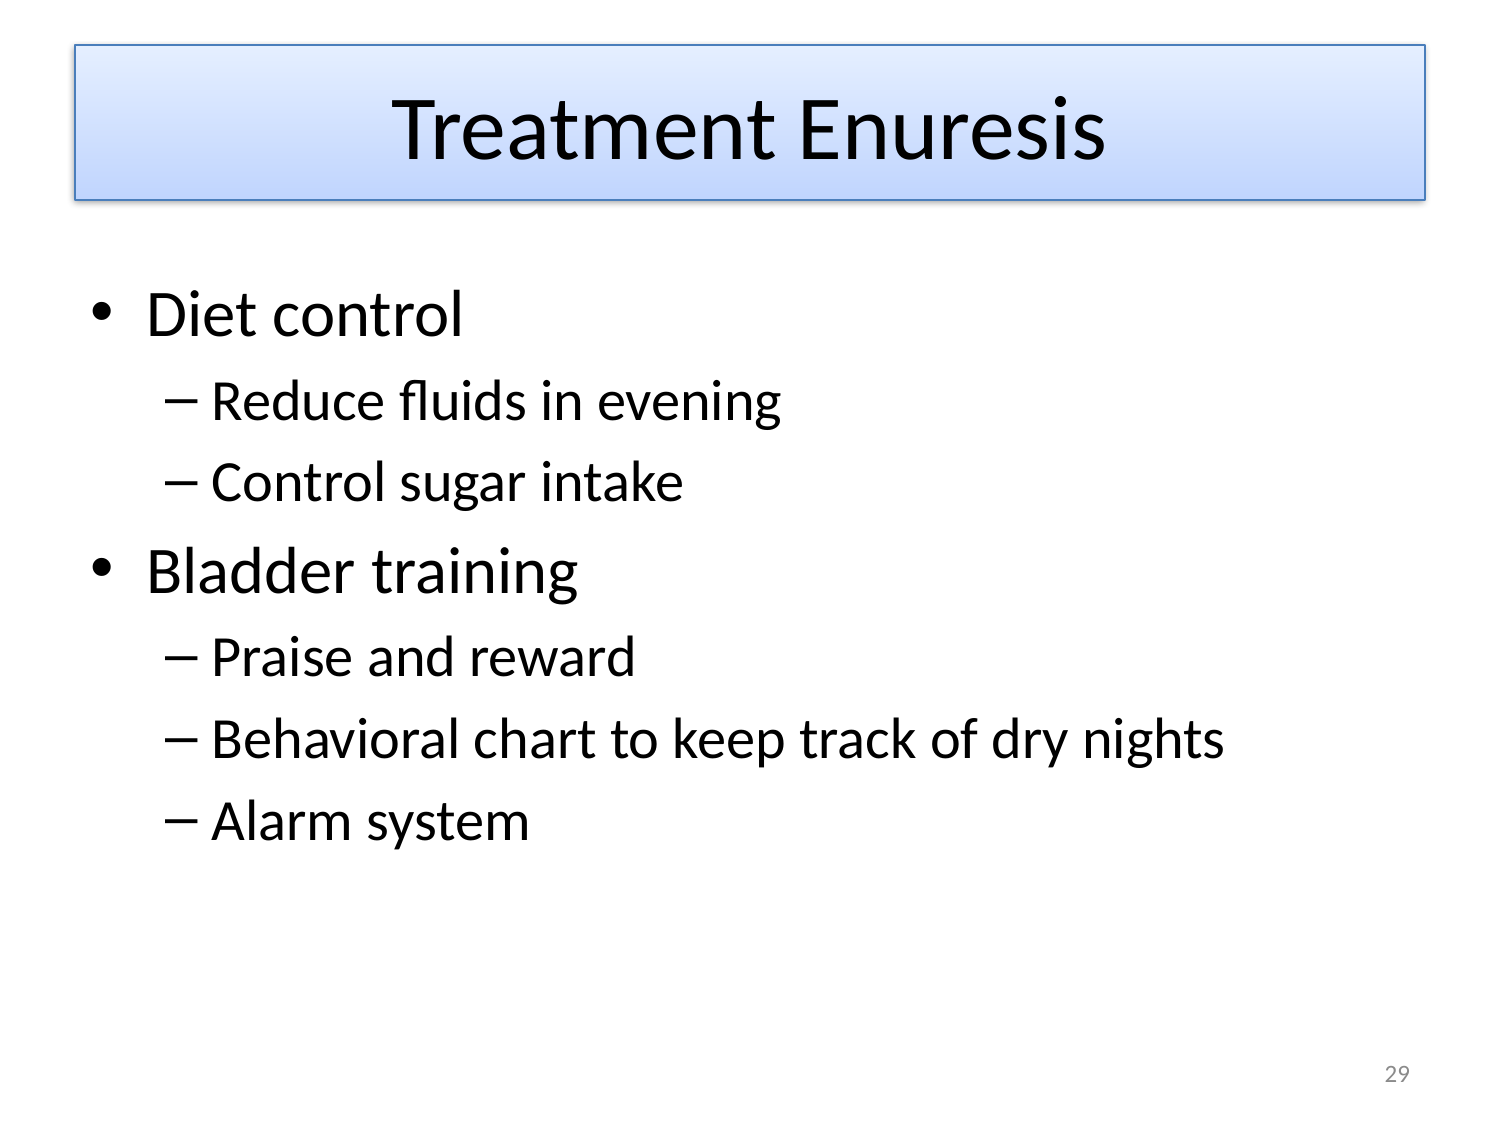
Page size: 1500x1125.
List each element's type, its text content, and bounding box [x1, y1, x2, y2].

slide_number 29 [1074, 1042, 1425, 1103]
title Treatment Enuresis [74, 44, 1426, 201]
list Diet control Reduce fluids in evening Control sugar intake Bladder training Praise and reward Behavioral chart to keep track of dry nights Alarm system [75, 262, 1425, 1005]
